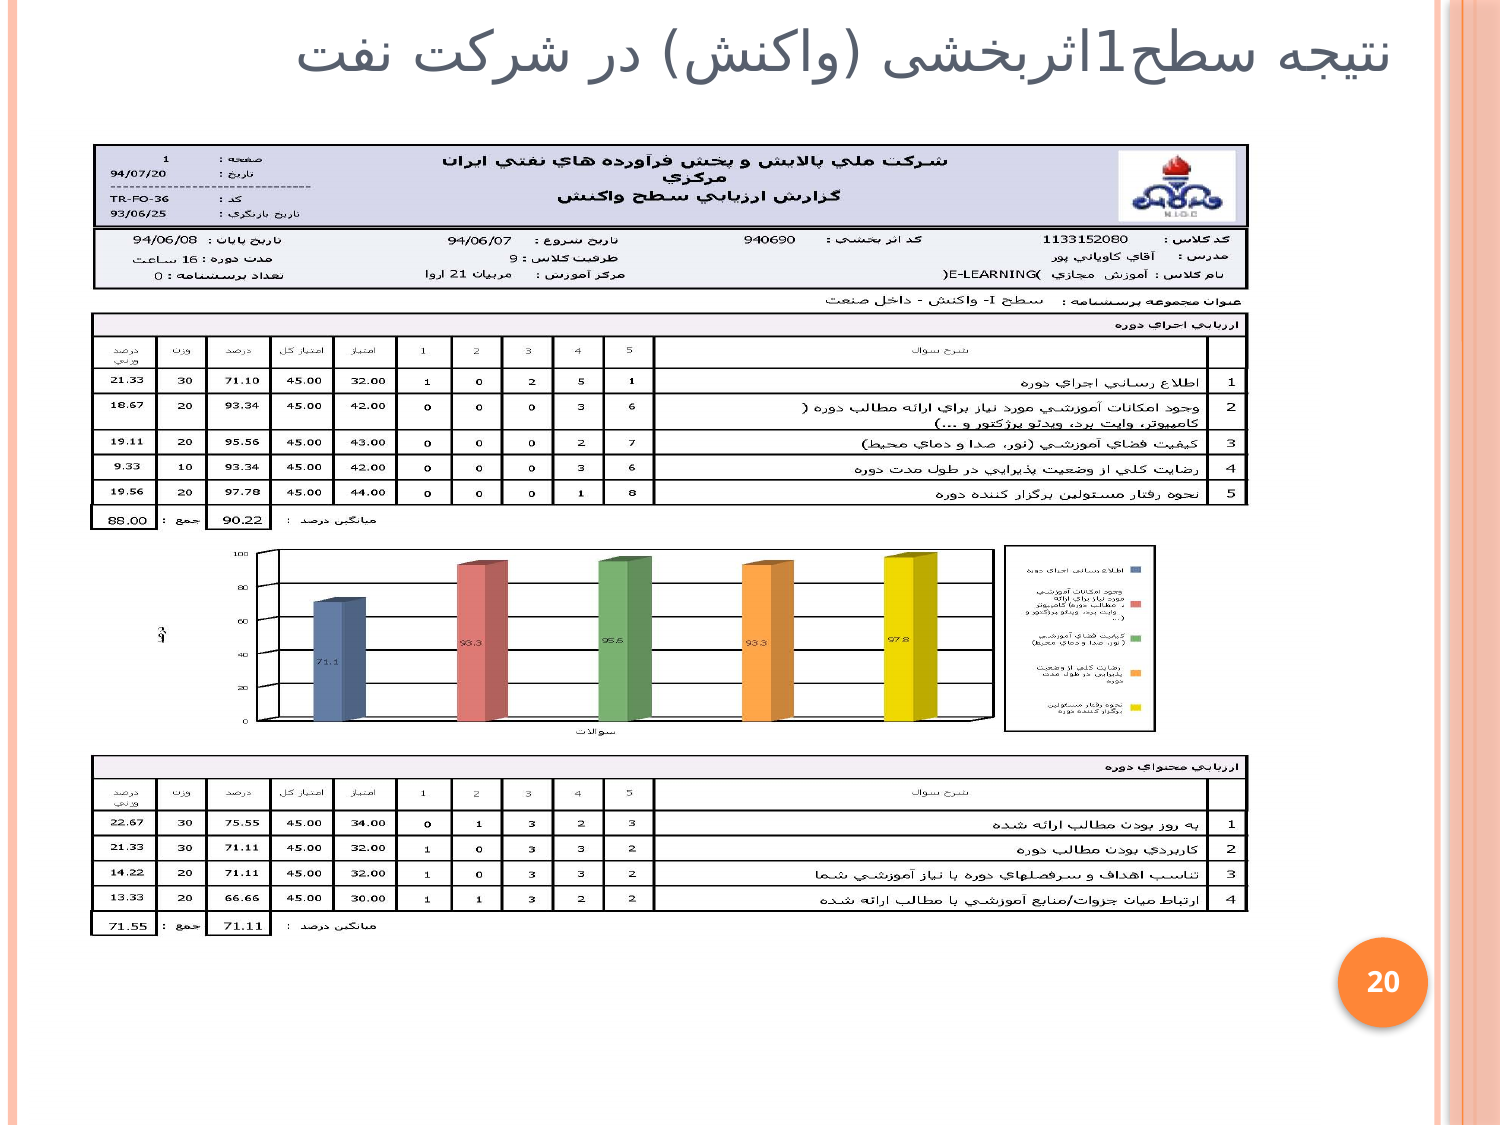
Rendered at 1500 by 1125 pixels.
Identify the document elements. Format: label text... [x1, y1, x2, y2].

title نتیجه سطح1اثربخشی (واکنش) در شرکت نفت [183, 6, 1408, 90]
picture [28, 113, 1322, 1125]
slide_number 20 [1333, 940, 1434, 1027]
